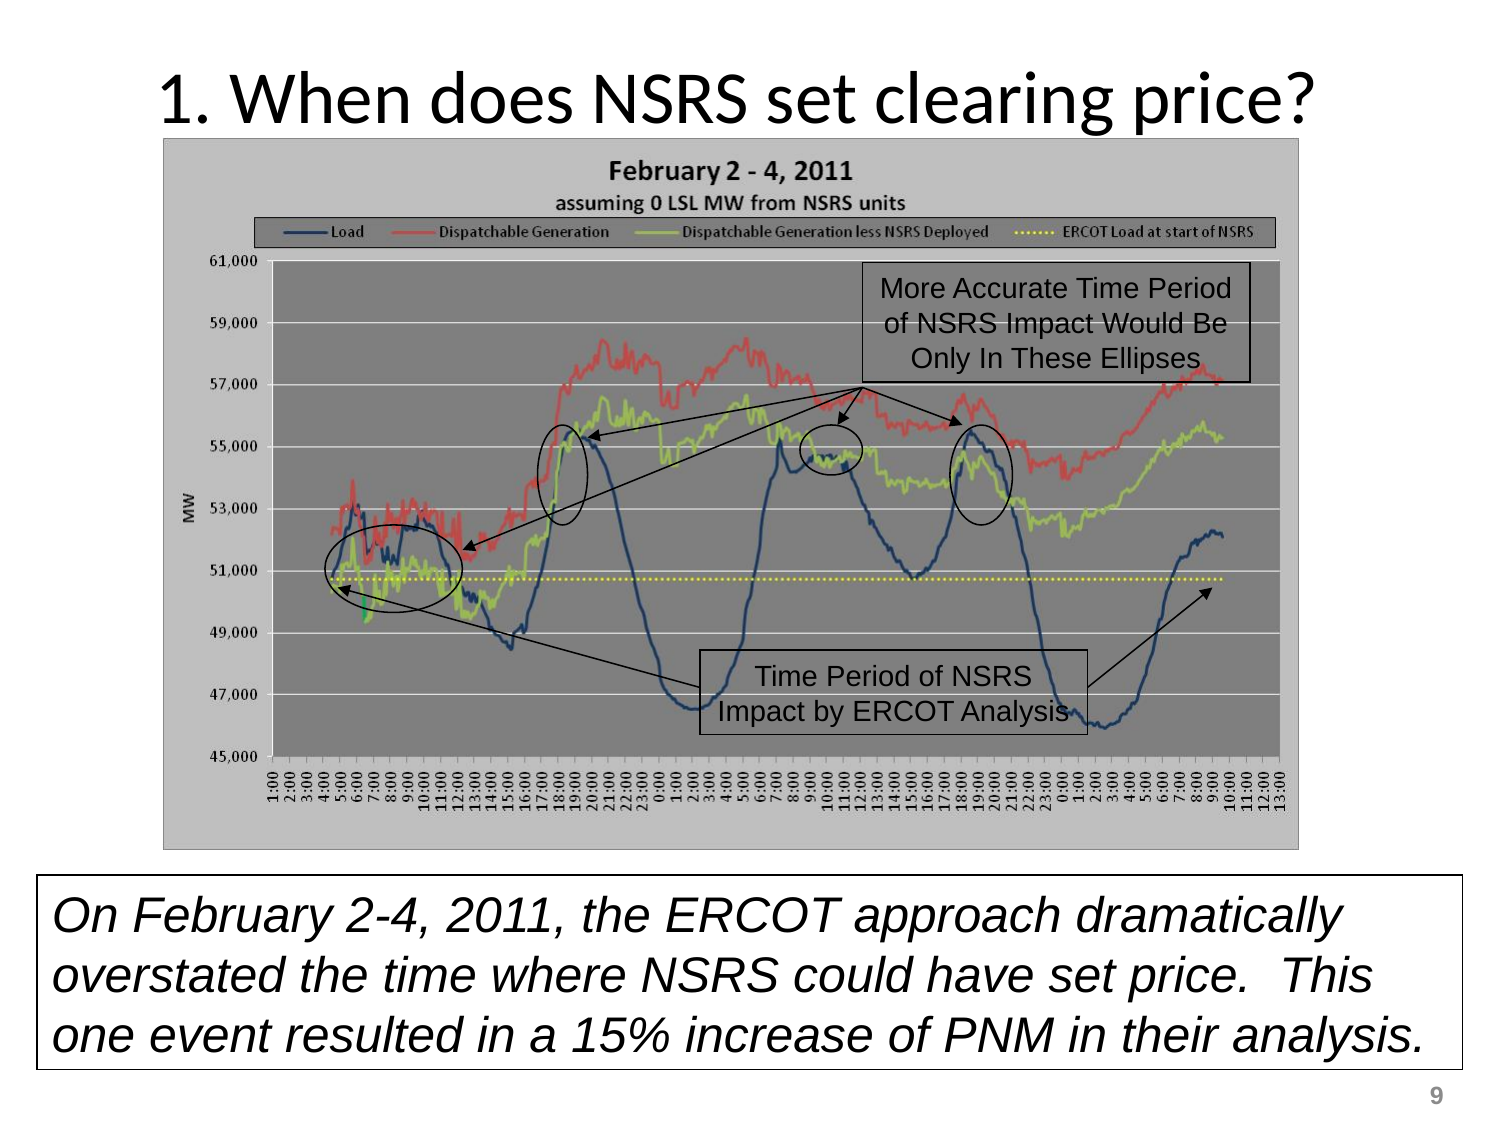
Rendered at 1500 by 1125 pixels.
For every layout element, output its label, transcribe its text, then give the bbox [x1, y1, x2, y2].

picture [162, 137, 1300, 851]
text_box 1. When does NSRS set clearing price? [24, 37, 1450, 150]
text_box 9 [1108, 1065, 1459, 1125]
text_box On February 2-4, 2011, the ERCOT approach dramatically overstated the time where NSRS could have set price. This one event resulted in a 15% increase of PNM in their analysis. [37, 874, 1463, 1070]
